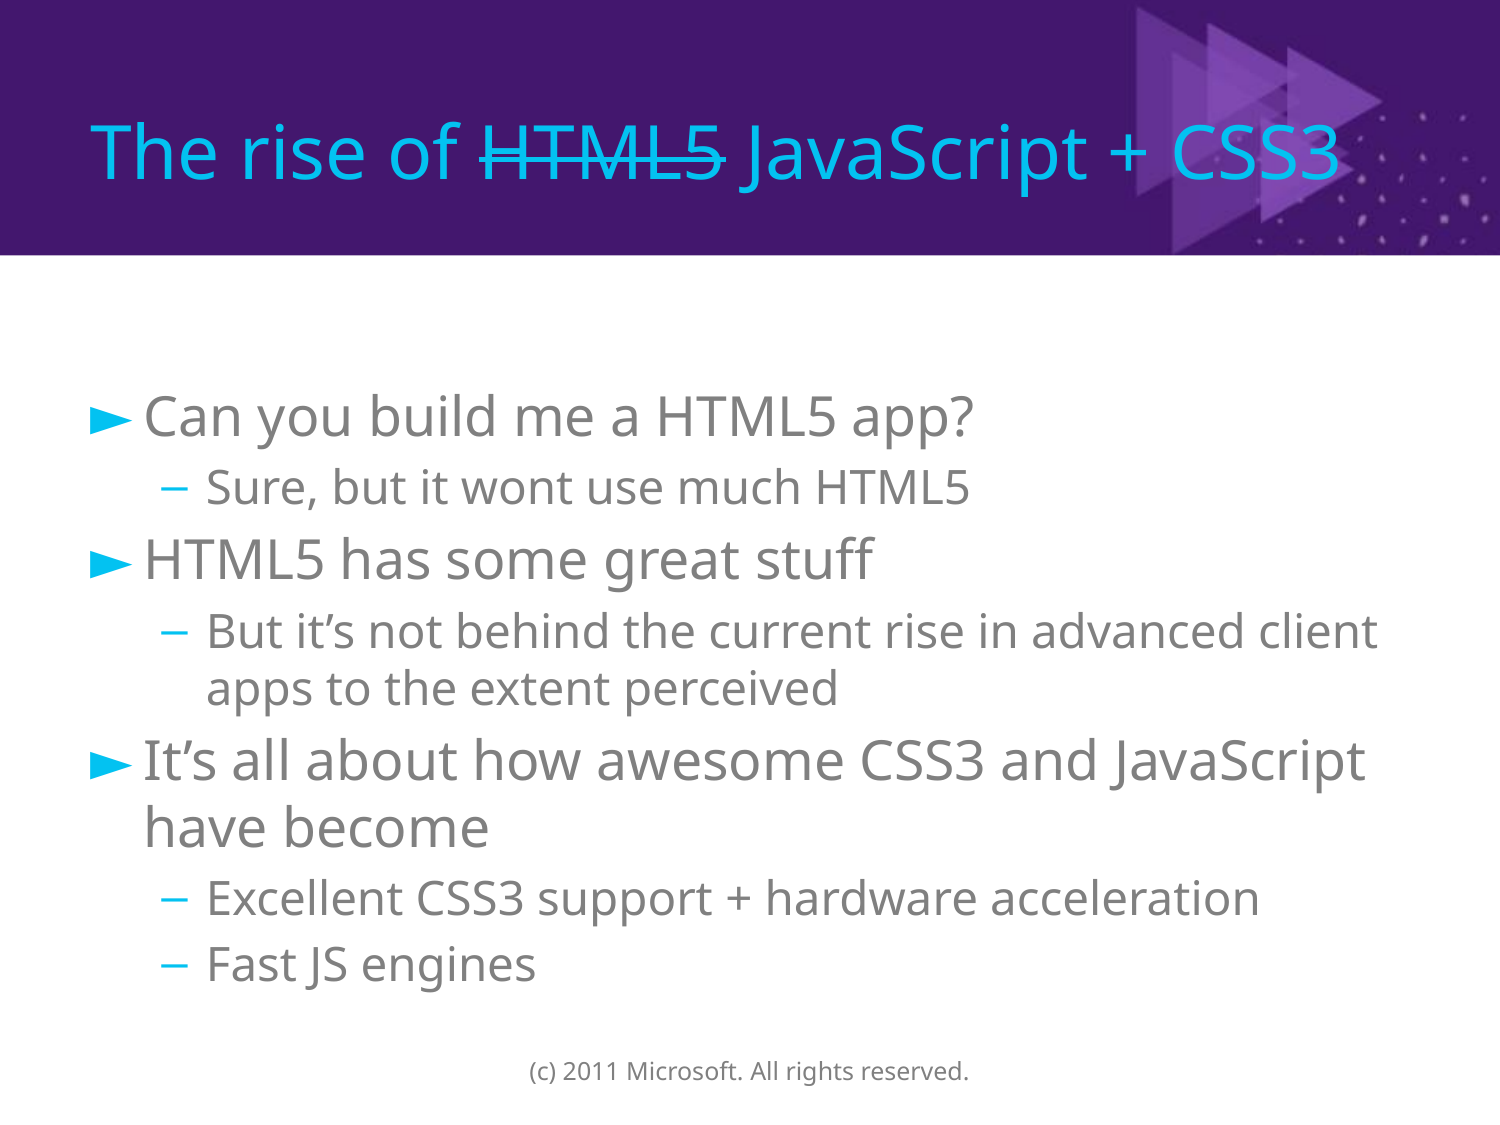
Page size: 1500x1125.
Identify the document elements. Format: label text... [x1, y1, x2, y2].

list Can you build me a HTML5 app? Sure, but it wont use much HTML5 HTML5 has some great stuff But it’s not behind the current rise in advanced client apps to the extent perceived It’s all about how awesome CSS3 and JavaScript have become Excellent CSS3 support + hardware acceleration Fast JS engines [75, 373, 1425, 1005]
footer (c) 2011 Microsoft. All rights reserved. [512, 1042, 988, 1103]
title The rise of HTML5 JavaScript + CSS3 [75, 56, 1425, 244]
picture [0, 0, 1500, 255]
